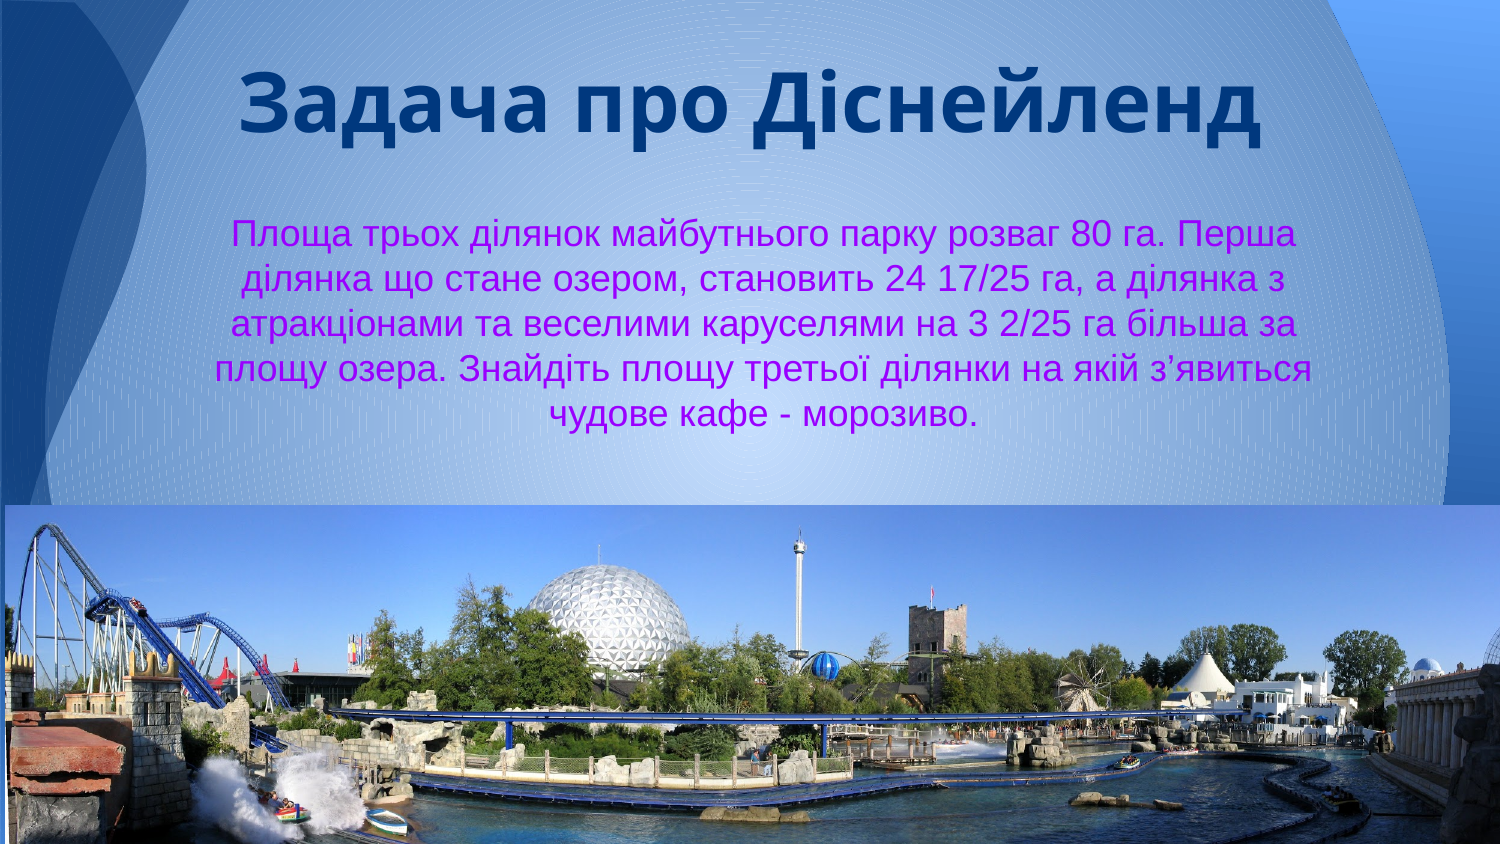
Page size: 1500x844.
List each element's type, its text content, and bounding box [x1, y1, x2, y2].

text_box Площа трьох ділянок майбутнього парку розваг 80 га. Перша ділянка що стане озером, становить 24 17/25 га, а ділянка з атракціонами та веселими каруселями на 3 2/25 га більша за площу озера. Знайдіть площу третьої ділянки на якій з’явиться чудове кафе - морозиво. [185, 194, 1343, 479]
title Задача про Діснейленд [75, 33, 1425, 197]
picture [5, 505, 1500, 844]
